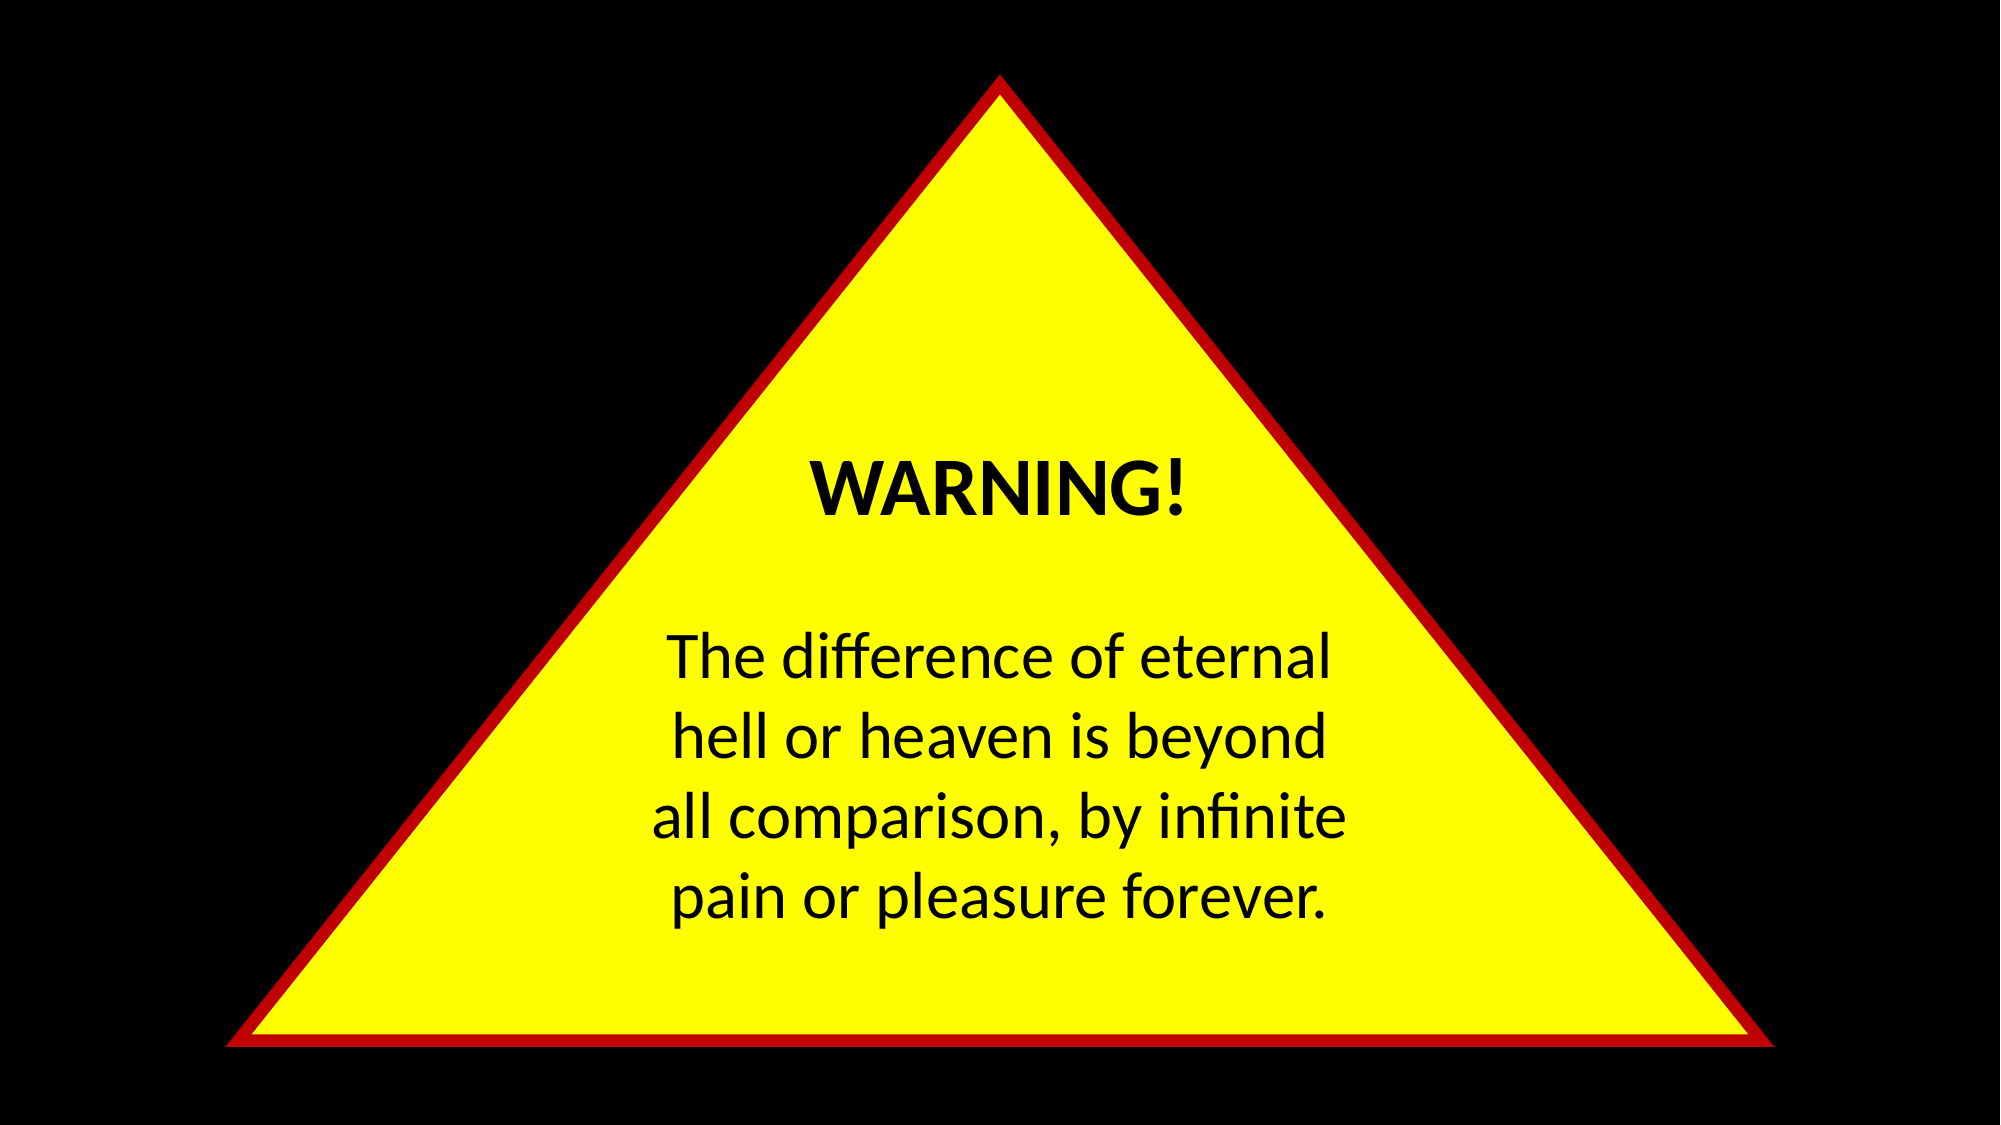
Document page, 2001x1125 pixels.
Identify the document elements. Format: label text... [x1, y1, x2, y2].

text_box WARNING! The difference of eternal hell or heaven is beyond all comparison, by infinite pain or pleasure forever. [236, 82, 1764, 1042]
